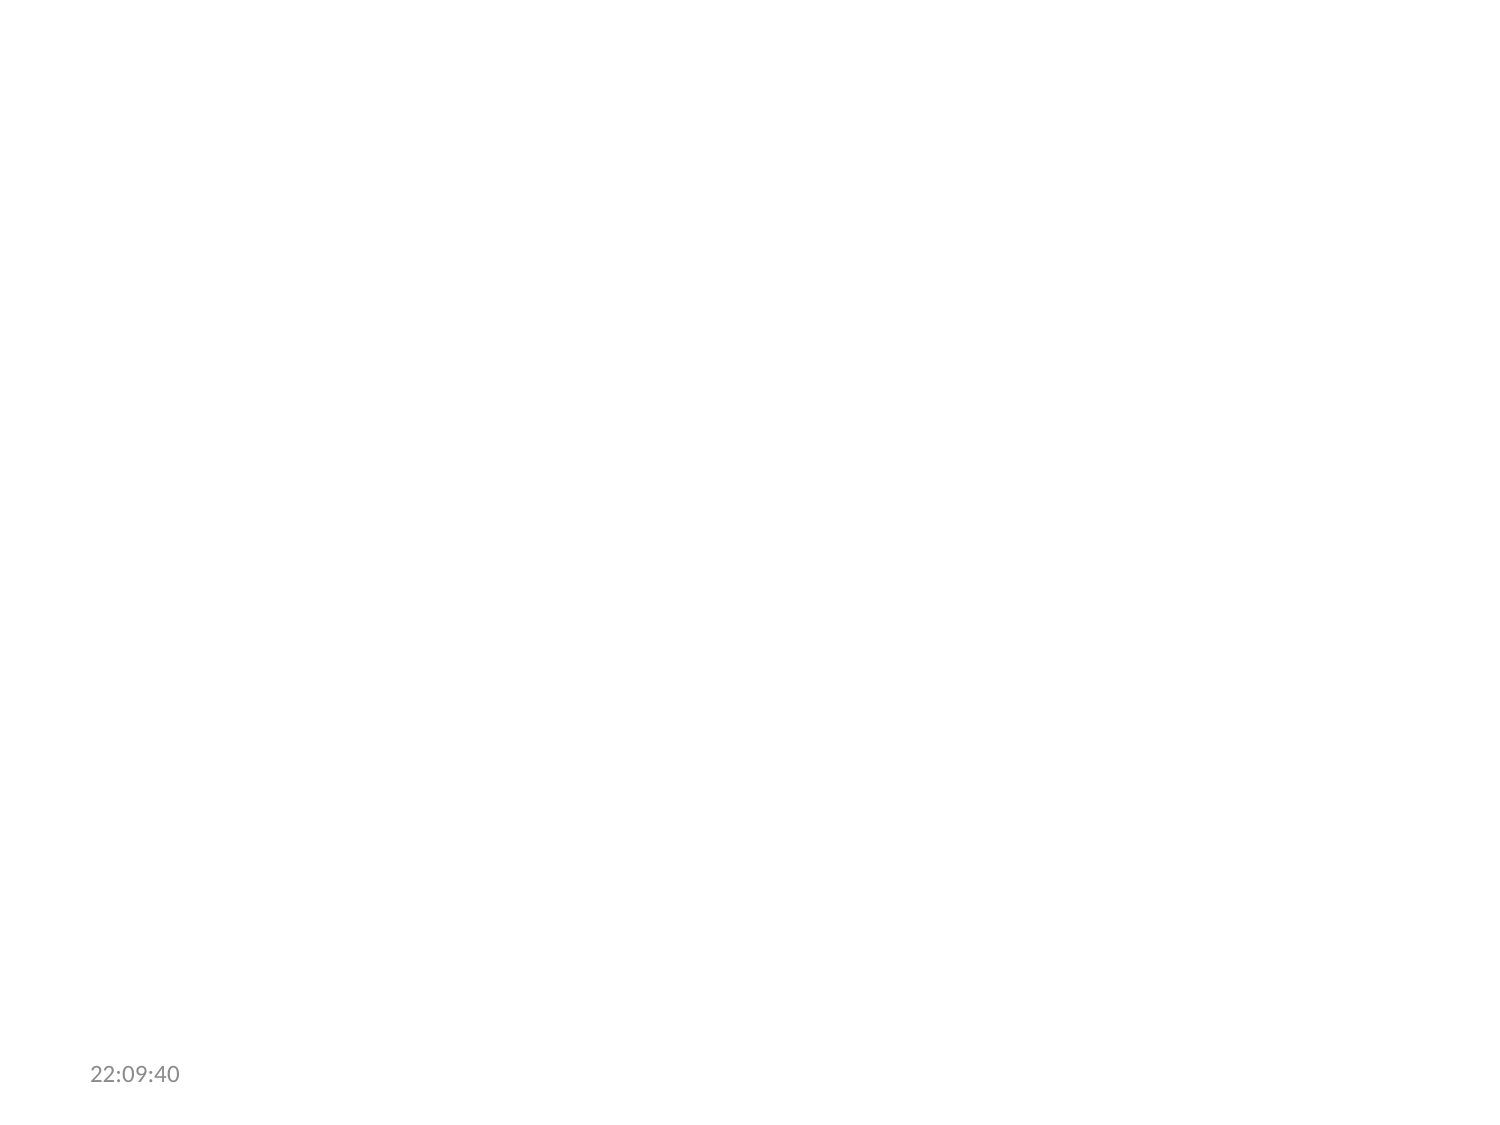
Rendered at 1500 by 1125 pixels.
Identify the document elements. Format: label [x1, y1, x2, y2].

slide_number [75, 1042, 425, 1103]
